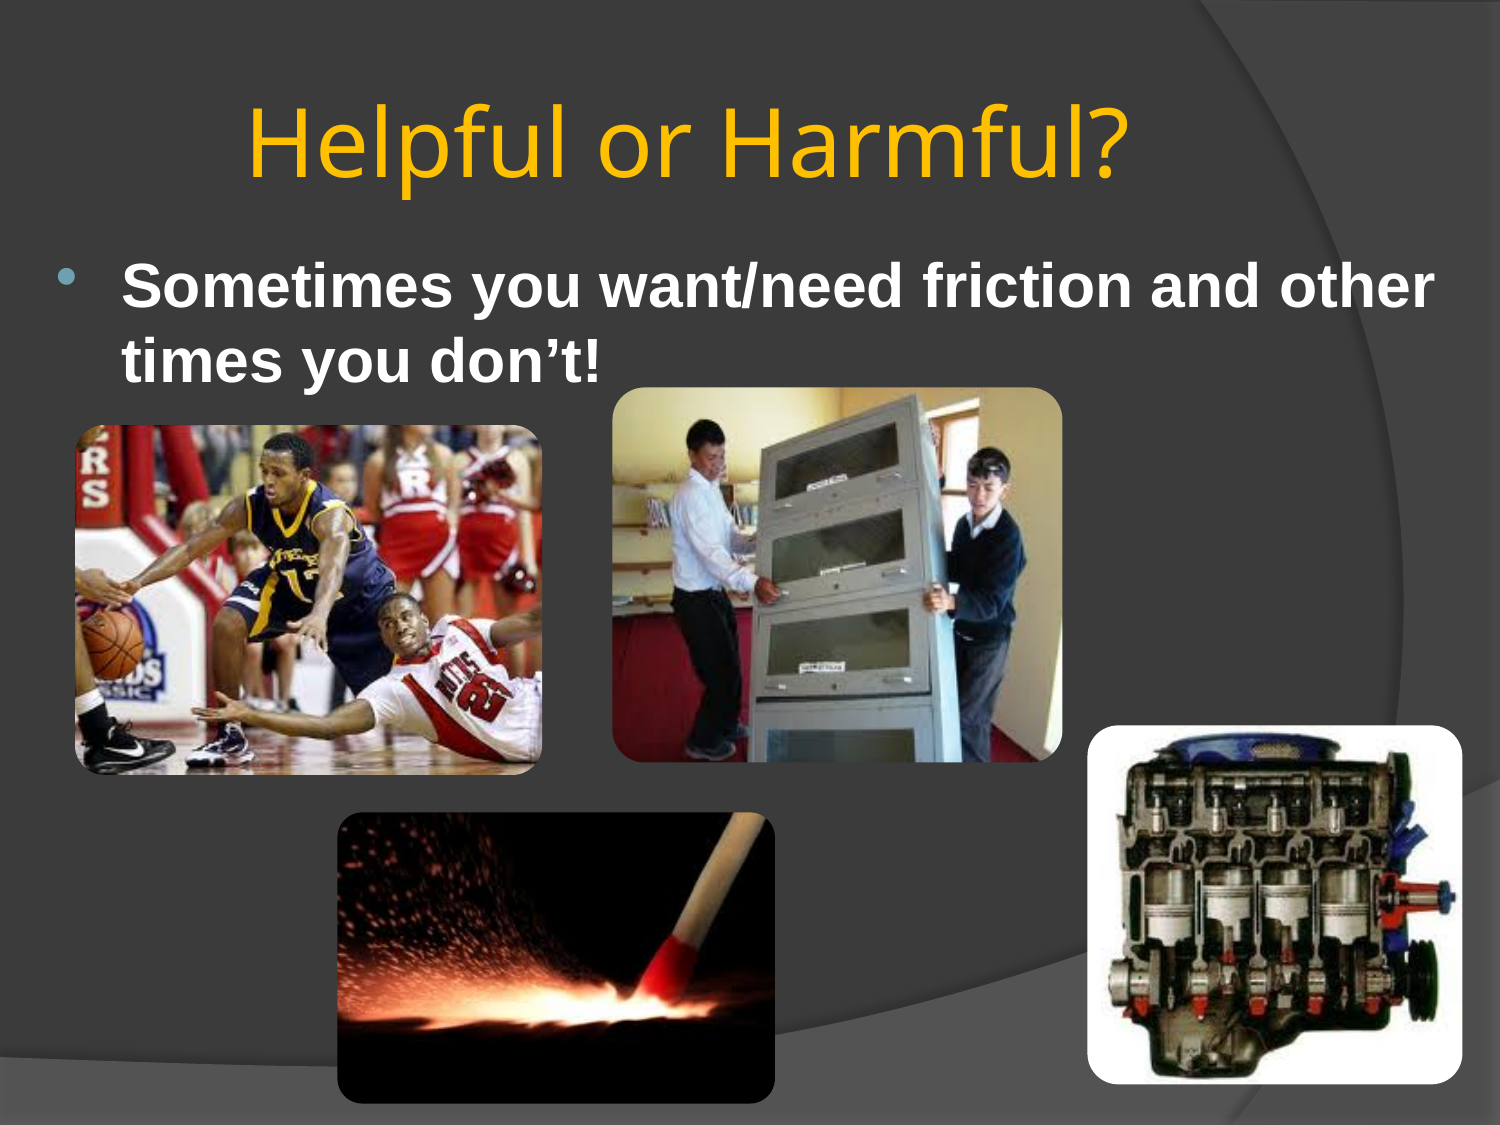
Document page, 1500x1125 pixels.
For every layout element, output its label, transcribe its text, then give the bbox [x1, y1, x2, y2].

picture [612, 387, 1063, 763]
list Sometimes you want/need friction and other times you don’t! [37, 237, 1463, 980]
title Helpful or Harmful? [75, 45, 1300, 233]
picture [1087, 725, 1463, 1085]
picture [74, 424, 543, 776]
picture [337, 812, 776, 1104]
